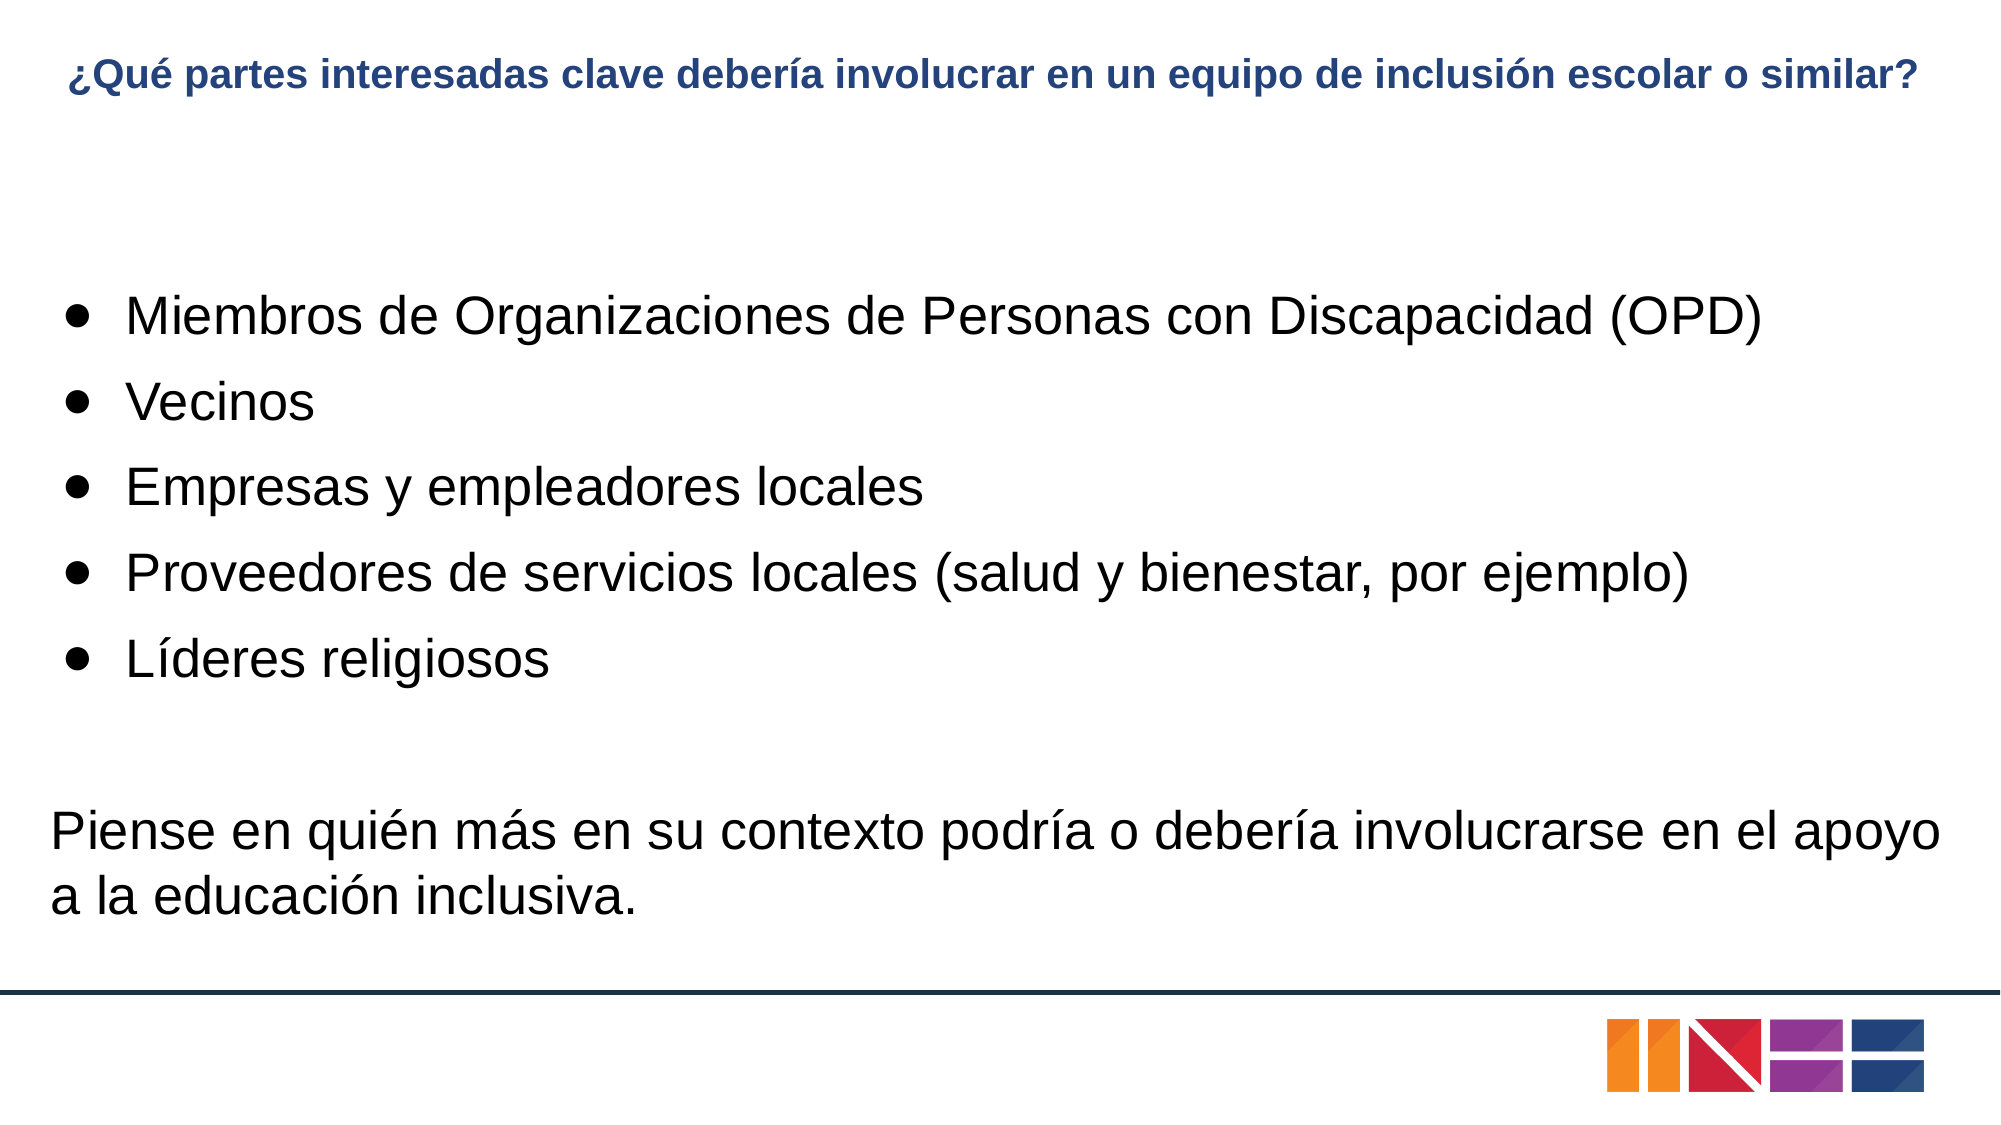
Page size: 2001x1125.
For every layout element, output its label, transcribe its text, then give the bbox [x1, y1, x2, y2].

list Miembros de Organizaciones de Personas con Discapacidad (OPD) Vecinos Empresas y empleadores locales Proveedores de servicios locales (salud y bienestar, por ejemplo) Líderes religiosos Piense en quién más en su contexto podría o debería involucrarse en el apoyo a la educación inclusiva. [31, 260, 1971, 960]
picture [1607, 1019, 1924, 1092]
title ¿Qué partes interesadas clave debería involucrar en un equipo de inclusión escolar o similar? [31, 28, 1957, 145]
